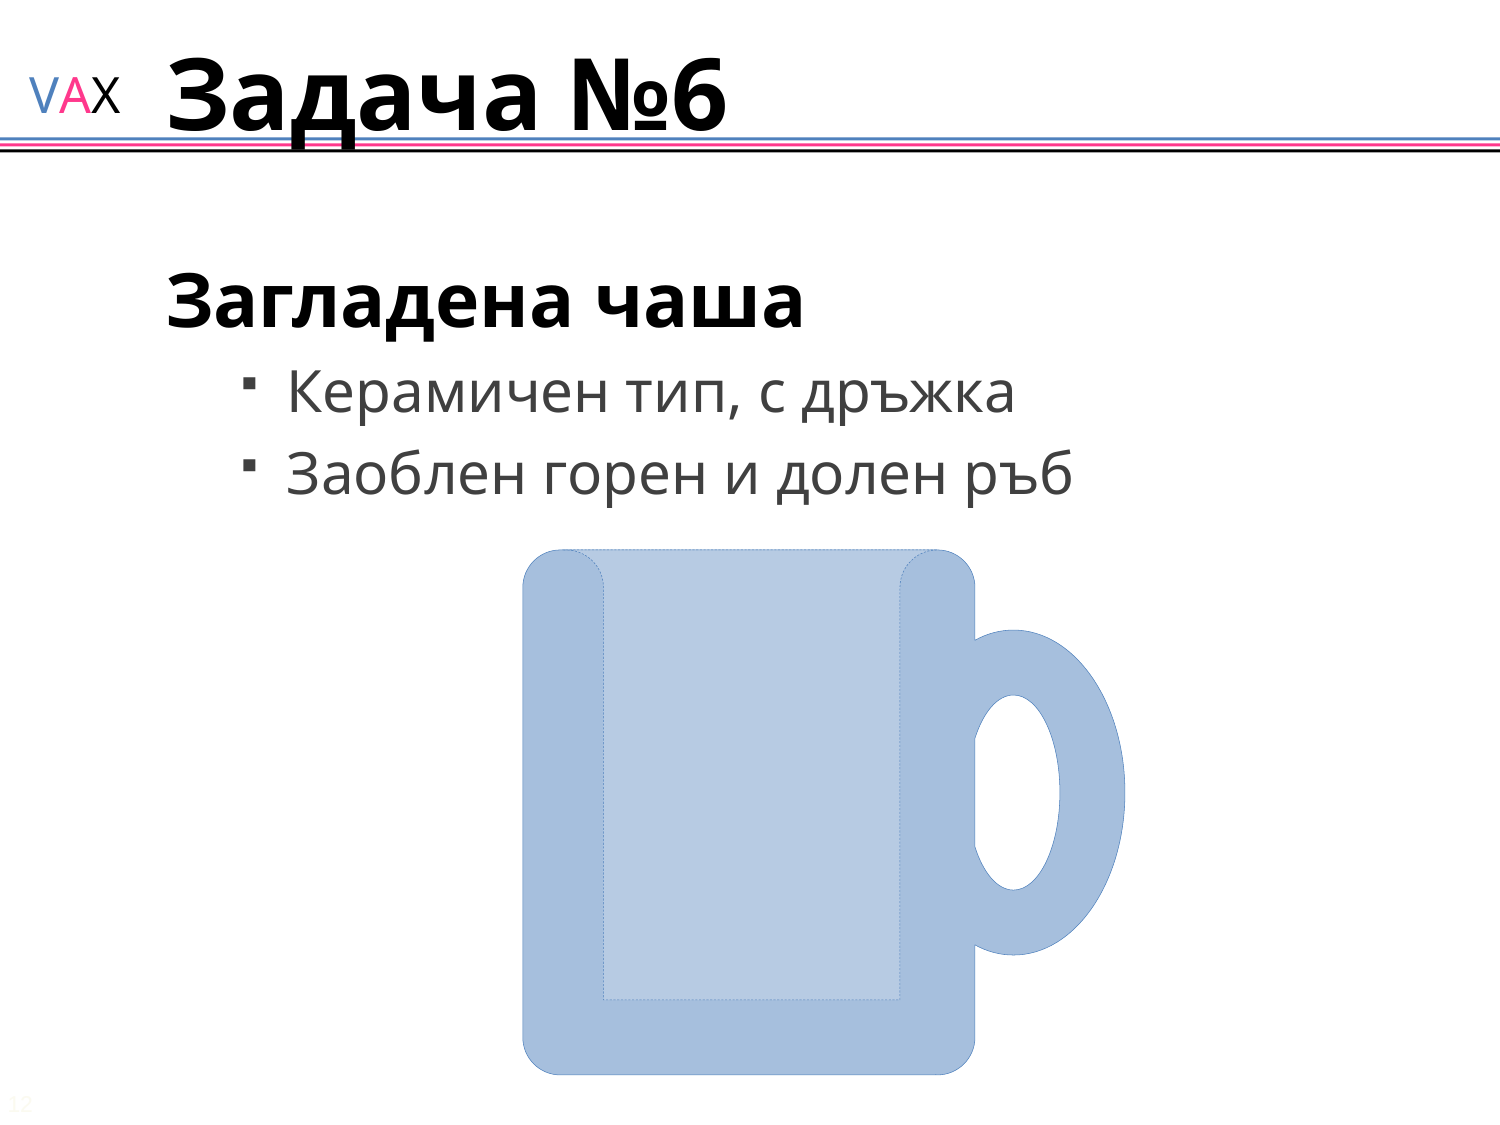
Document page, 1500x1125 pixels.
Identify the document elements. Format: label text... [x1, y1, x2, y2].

list Загладена чаша Керамичен тип, с дръжка Заоблен горен и долен ръб [150, 200, 1488, 1113]
title Задача №6 [0, 37, 1500, 144]
text_box [560, 547, 938, 1003]
